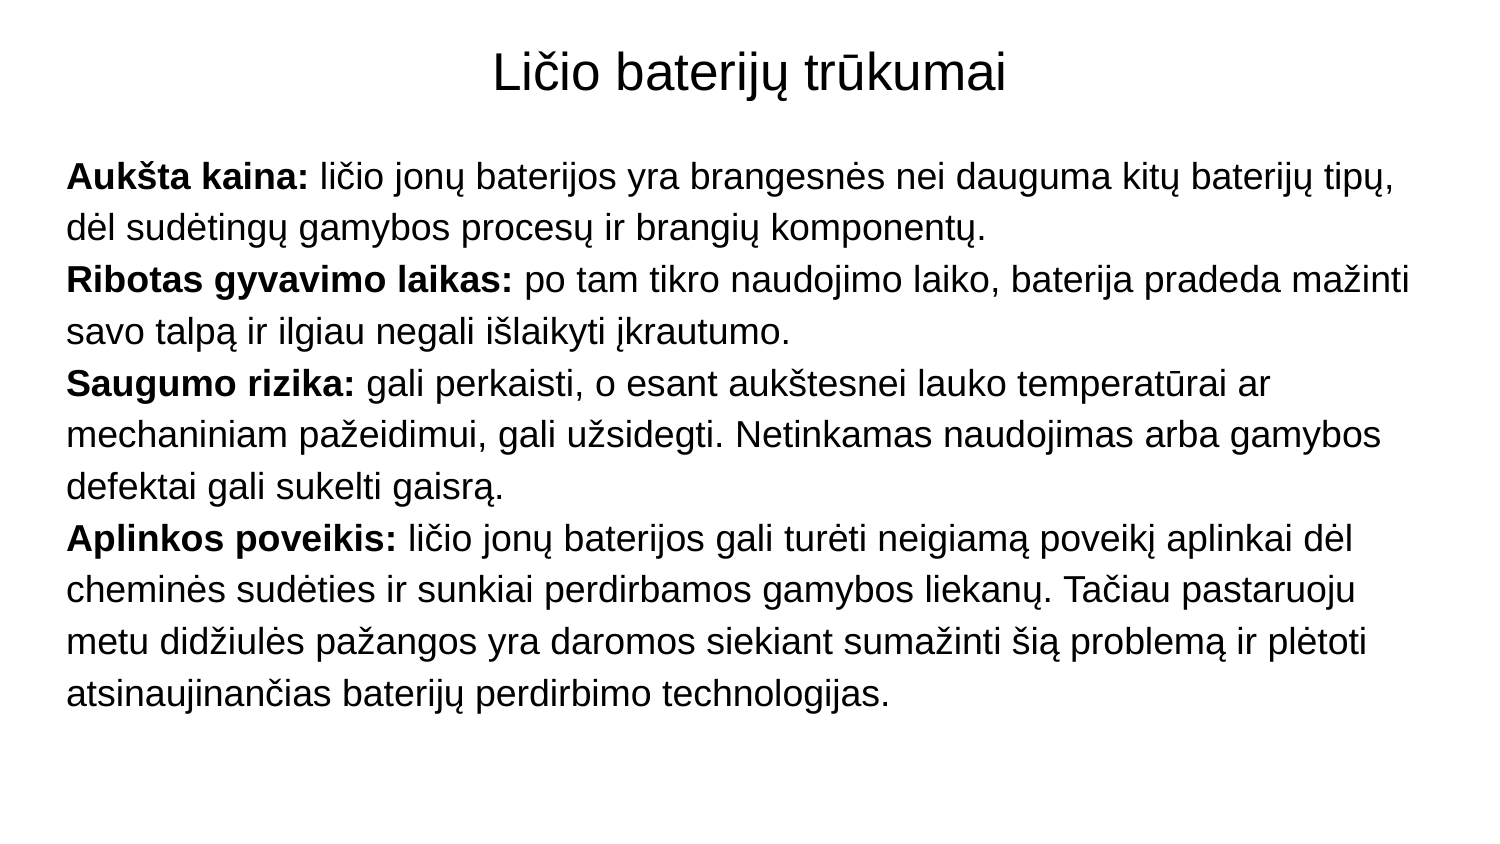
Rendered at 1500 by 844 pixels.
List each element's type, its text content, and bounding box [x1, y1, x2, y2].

title Ličio baterijų trūkumai [51, 22, 1449, 116]
list Aukšta kaina: ličio jonų baterijos yra brangesnės nei dauguma kitų baterijų tipų, dėl sudėtingų gamybos procesų ir brangių komponentų. Ribotas gyvavimo laikas: po tam tikro naudojimo laiko, baterija pradeda mažinti savo talpą ir ilgiau negali išlaikyti įkrautumo. Saugumo rizika: gali perkaisti, o esant aukštesnei lauko temperatūrai ar mechaniniam pažeidimui, gali užsidegti. Netinkamas naudojimas arba gamybos defektai gali sukelti gaisrą. Aplinkos poveikis: ličio jonų baterijos gali turėti neigiamą poveikį aplinkai dėl cheminės sudėties ir sunkiai perdirbamos gamybos liekanų. Tačiau pastaruoju metu didžiulės pažangos yra daromos siekiant sumažinti šią problemą ir plėtoti atsinaujinančias baterijų perdirbimo technologijas. [51, 129, 1449, 750]
